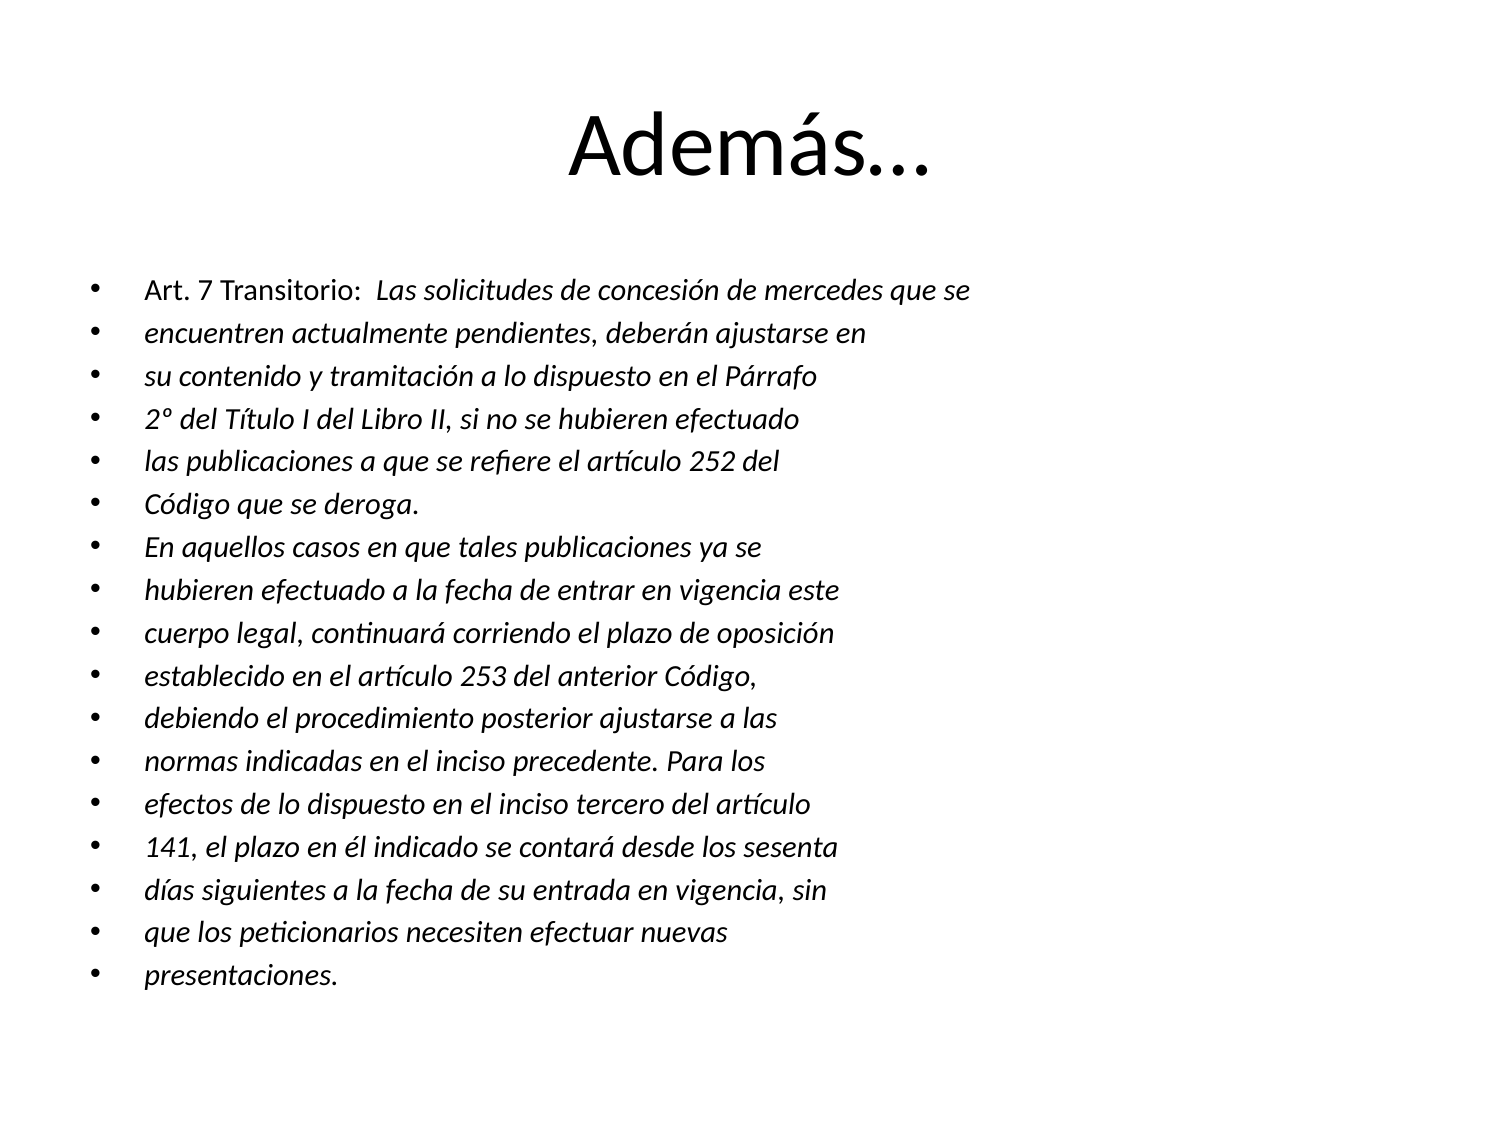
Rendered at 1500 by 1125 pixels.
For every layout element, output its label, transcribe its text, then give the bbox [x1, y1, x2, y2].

title Además… [75, 45, 1425, 233]
list Art. 7 Transitorio: Las solicitudes de concesión de mercedes que se encuentren actualmente pendientes, deberán ajustarse en su contenido y tramitación a lo dispuesto en el Párrafo 2º del Título I del Libro II, si no se hubieren efectuado las publicaciones a que se refiere el artículo 252 del Código que se deroga. En aquellos casos en que tales publicaciones ya se hubieren efectuado a la fecha de entrar en vigencia este cuerpo legal, continuará corriendo el plazo de oposición establecido en el artículo 253 del anterior Código, debiendo el procedimiento posterior ajustarse a las normas indicadas en el inciso precedente. Para los efectos de lo dispuesto en el inciso tercero del artículo 141, el plazo en él indicado se contará desde los sesenta días siguientes a la fecha de su entrada en vigencia, sin que los peticionarios necesiten efectuar nuevas presentaciones. [75, 262, 1425, 1005]
